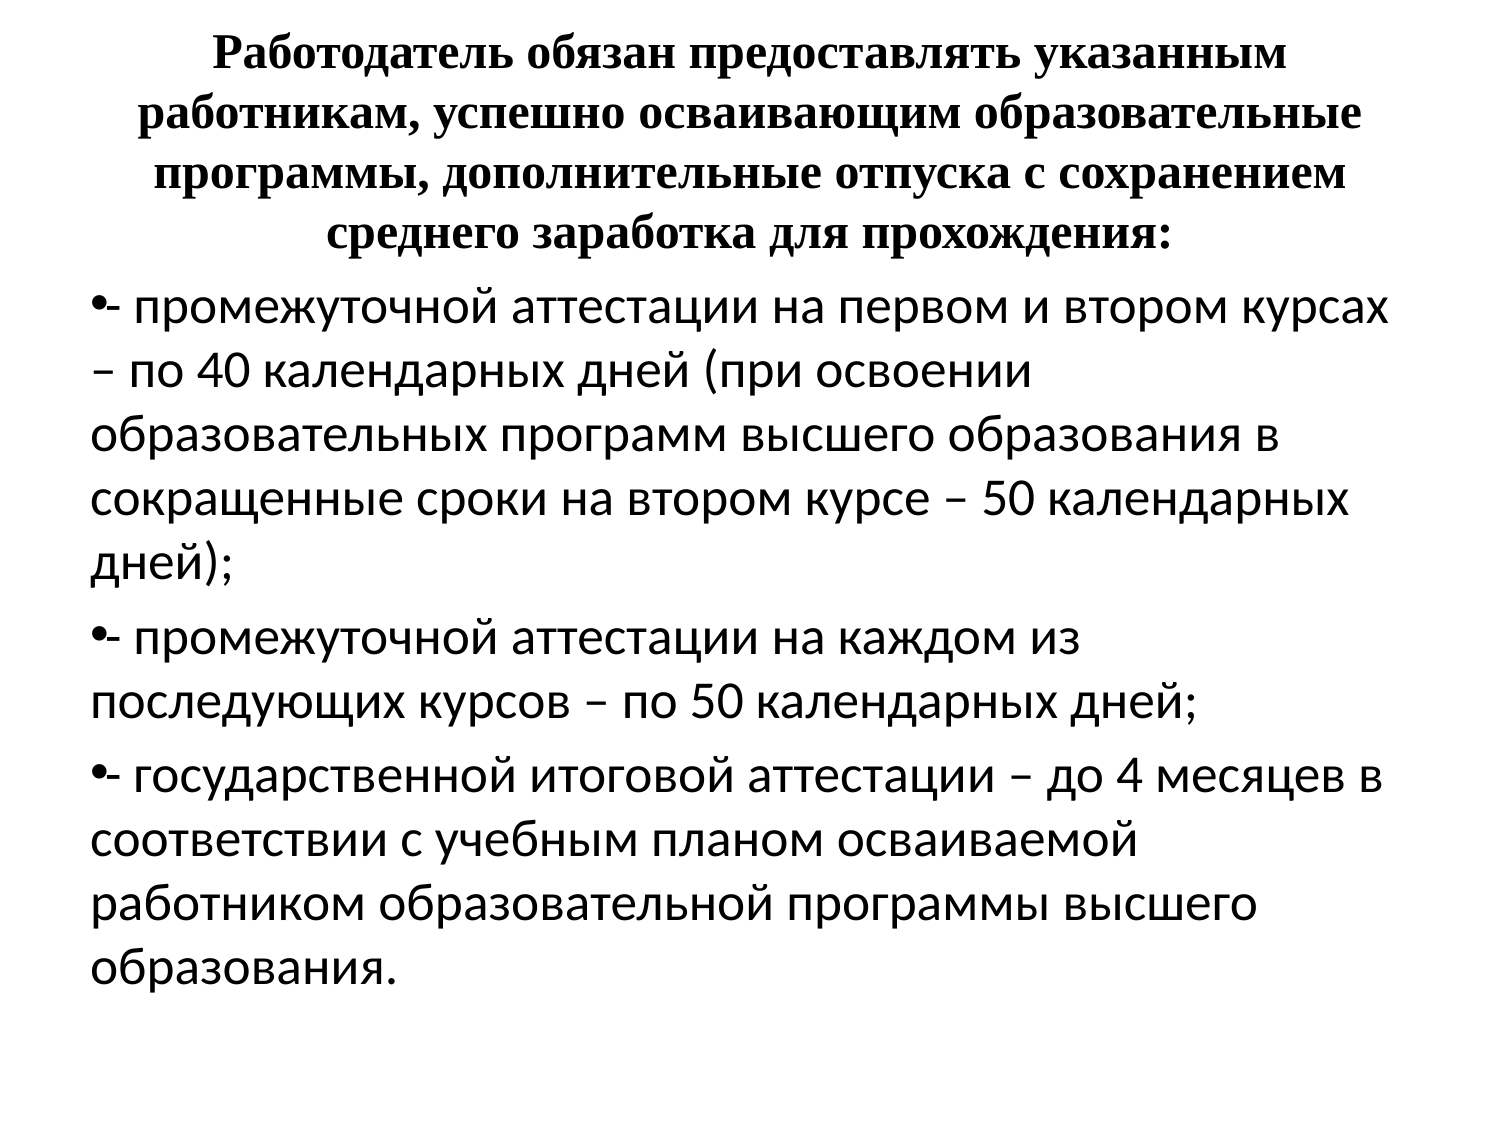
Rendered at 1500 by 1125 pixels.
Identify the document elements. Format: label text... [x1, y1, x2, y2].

list - промежуточной аттестации на первом и втором курсах – по 40 календарных дней (при освоении образовательных программ высшего образования в сокращенные сроки на втором курсе – 50 календарных дней); - промежуточной аттестации на каждом из последующих курсов – по 50 календарных дней; - государственной итоговой аттестации – до 4 месяцев в соответствии с учебным планом осваиваемой работником образовательной программы высшего образования. [75, 262, 1425, 1005]
title Работодатель обязан предоставлять указанным работникам, успешно осваивающим образовательные программы, дополнительные отпуска с сохранением среднего заработка для прохождения: [75, 45, 1425, 233]
